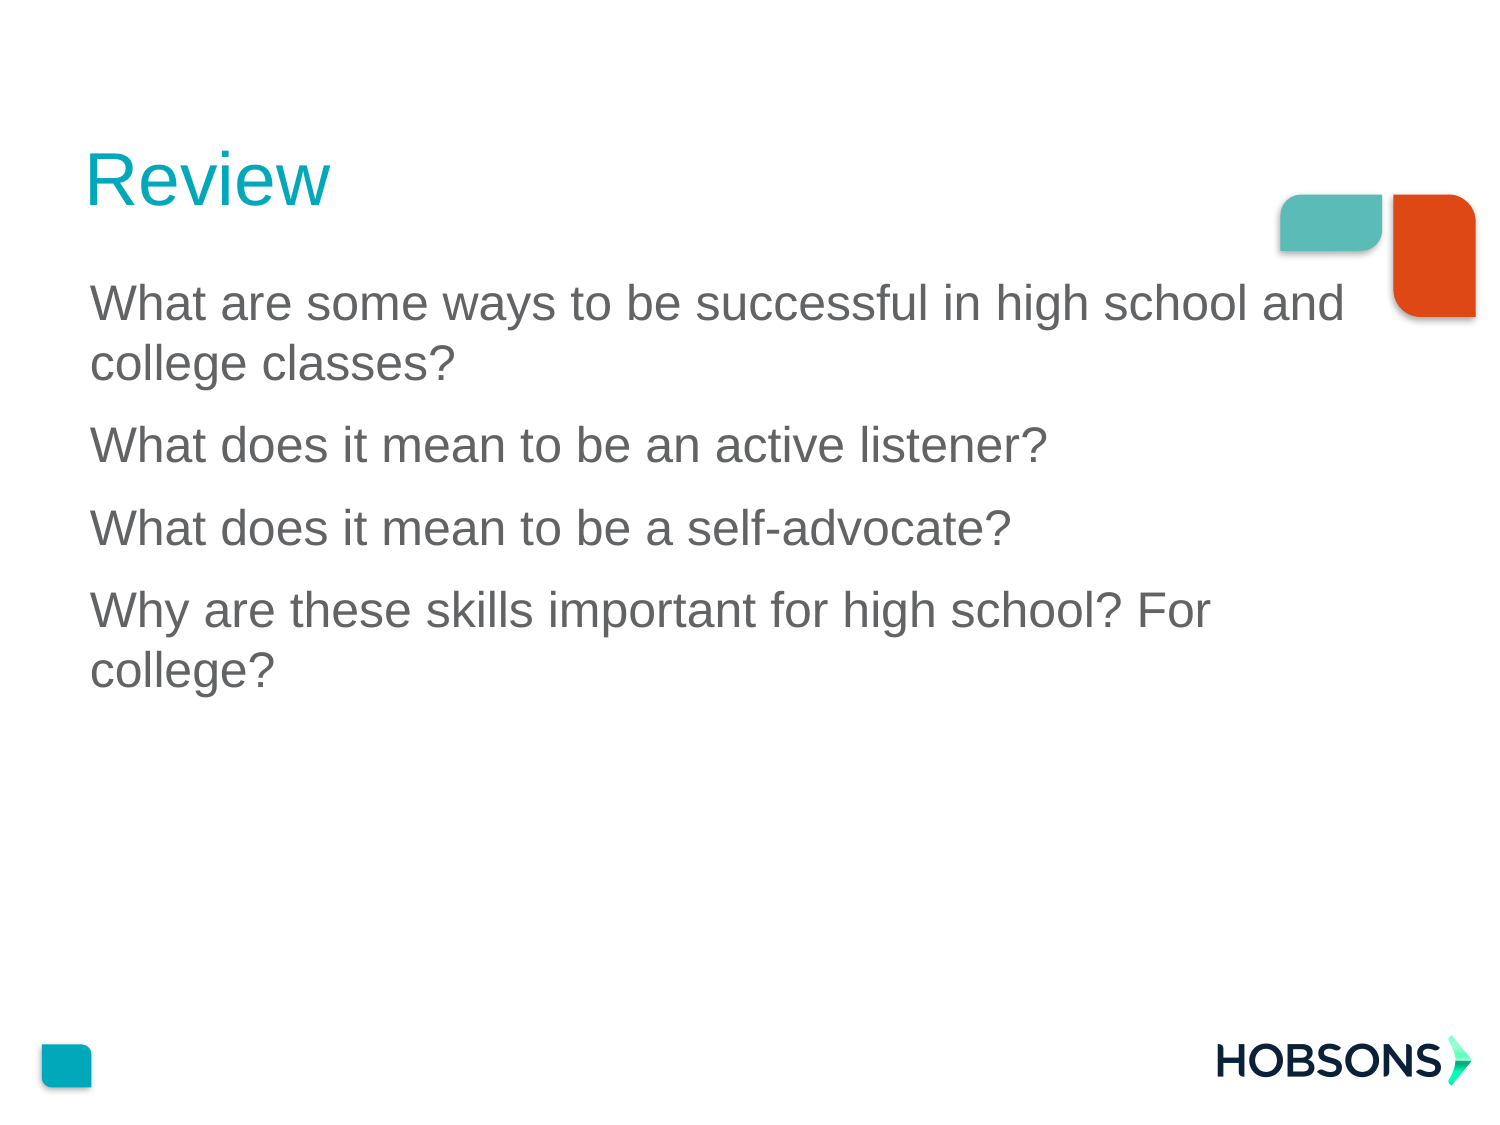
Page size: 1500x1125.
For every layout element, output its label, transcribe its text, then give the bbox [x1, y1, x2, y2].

picture [1208, 1030, 1481, 1091]
title Review [69, 48, 1239, 236]
list What are some ways to be successful in high school and college classes? What does it mean to be an active listener? What does it mean to be a self-advocate? Why are these skills important for high school? For college? [75, 262, 1425, 1005]
